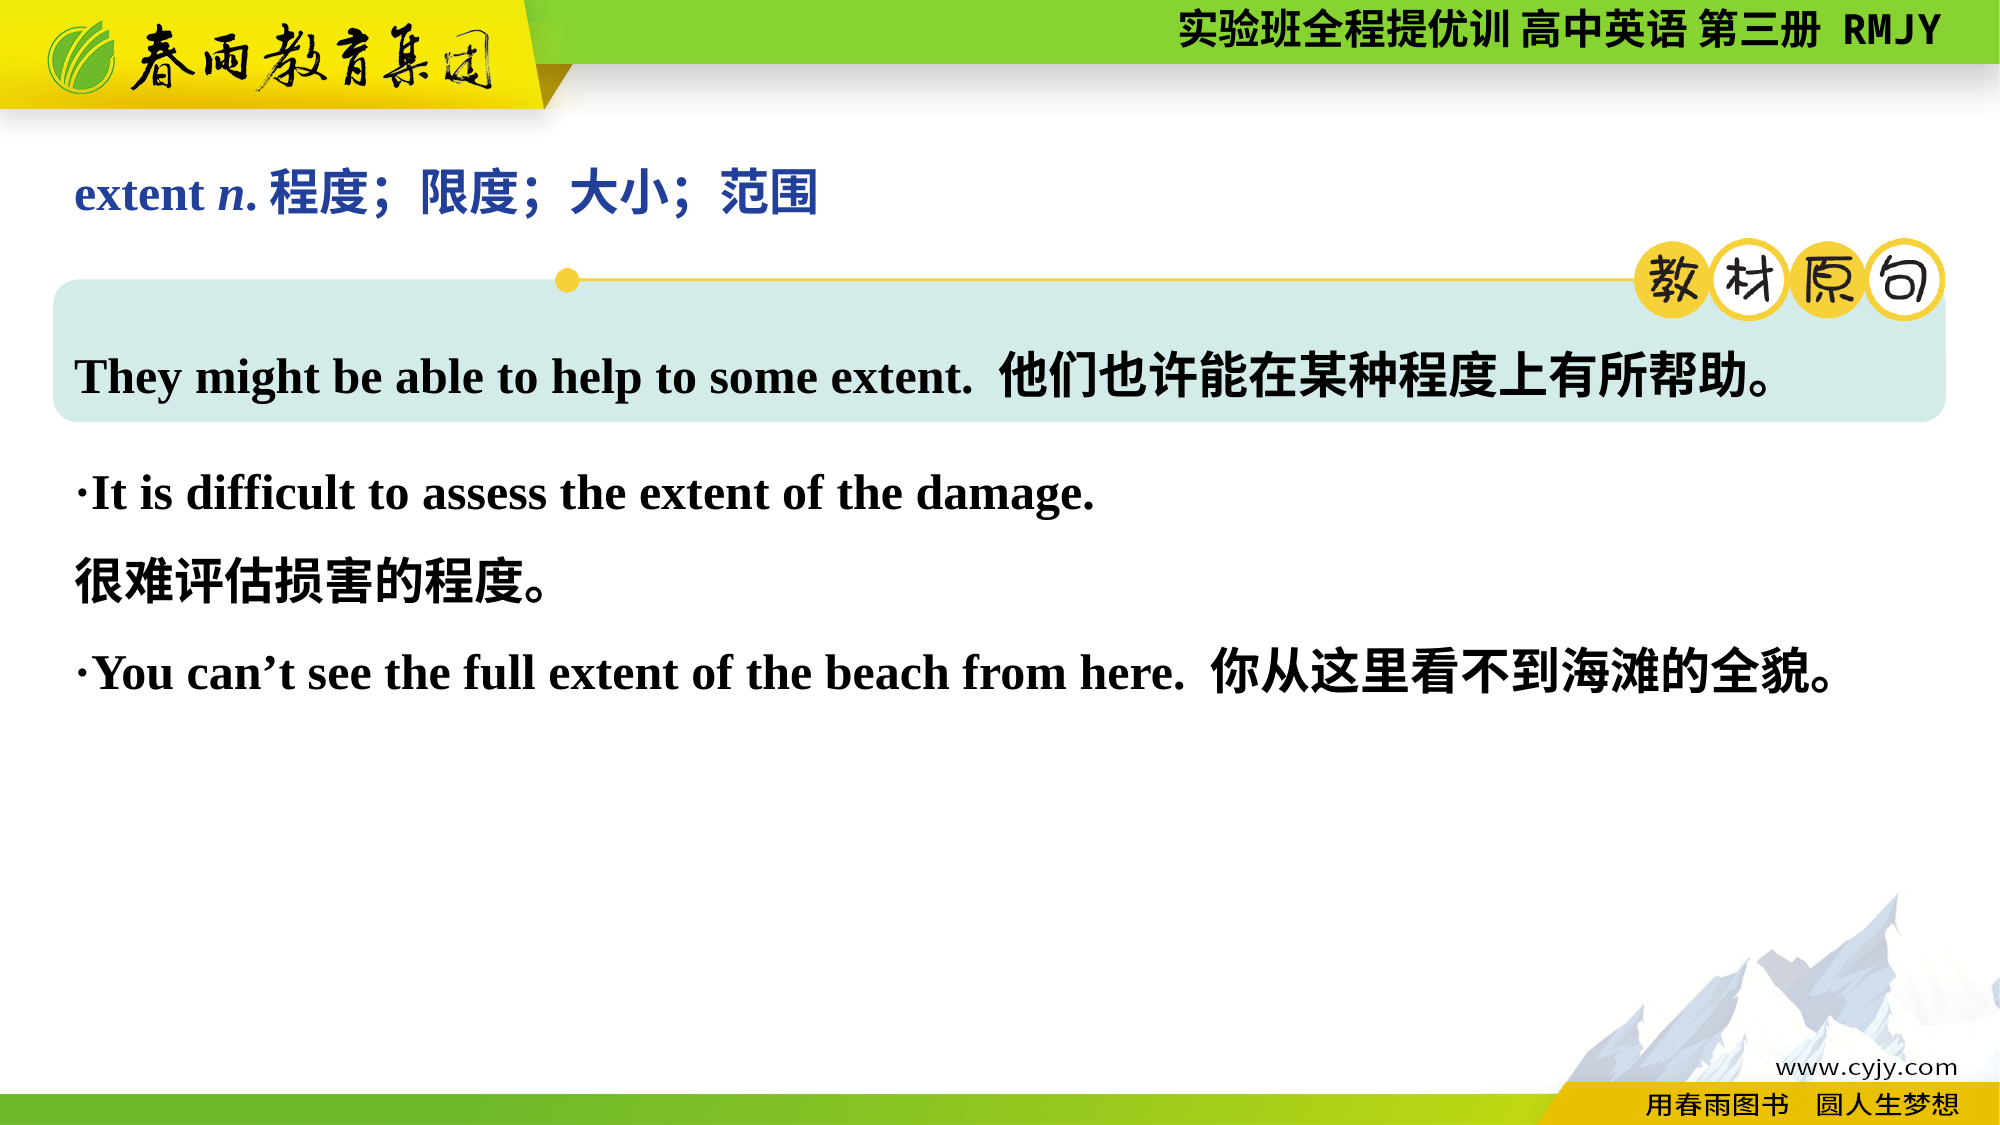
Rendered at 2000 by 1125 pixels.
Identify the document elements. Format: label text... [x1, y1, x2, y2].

picture [0, 0, 2000, 1125]
text_box ·It is difficult to assess the extent of the damage. 很难评估损害的程度。 ·You can’t see the full extent of the beach from here. 你从这里看不到海滩的全貌。 [59, 422, 1944, 708]
text_box They might be able to help to some extent. 他们也许能在某种程度上有所帮助。 [59, 305, 1944, 411]
list extent n.程度；限度；大小；范围 [59, 122, 1944, 217]
text_box [54, 281, 1940, 421]
